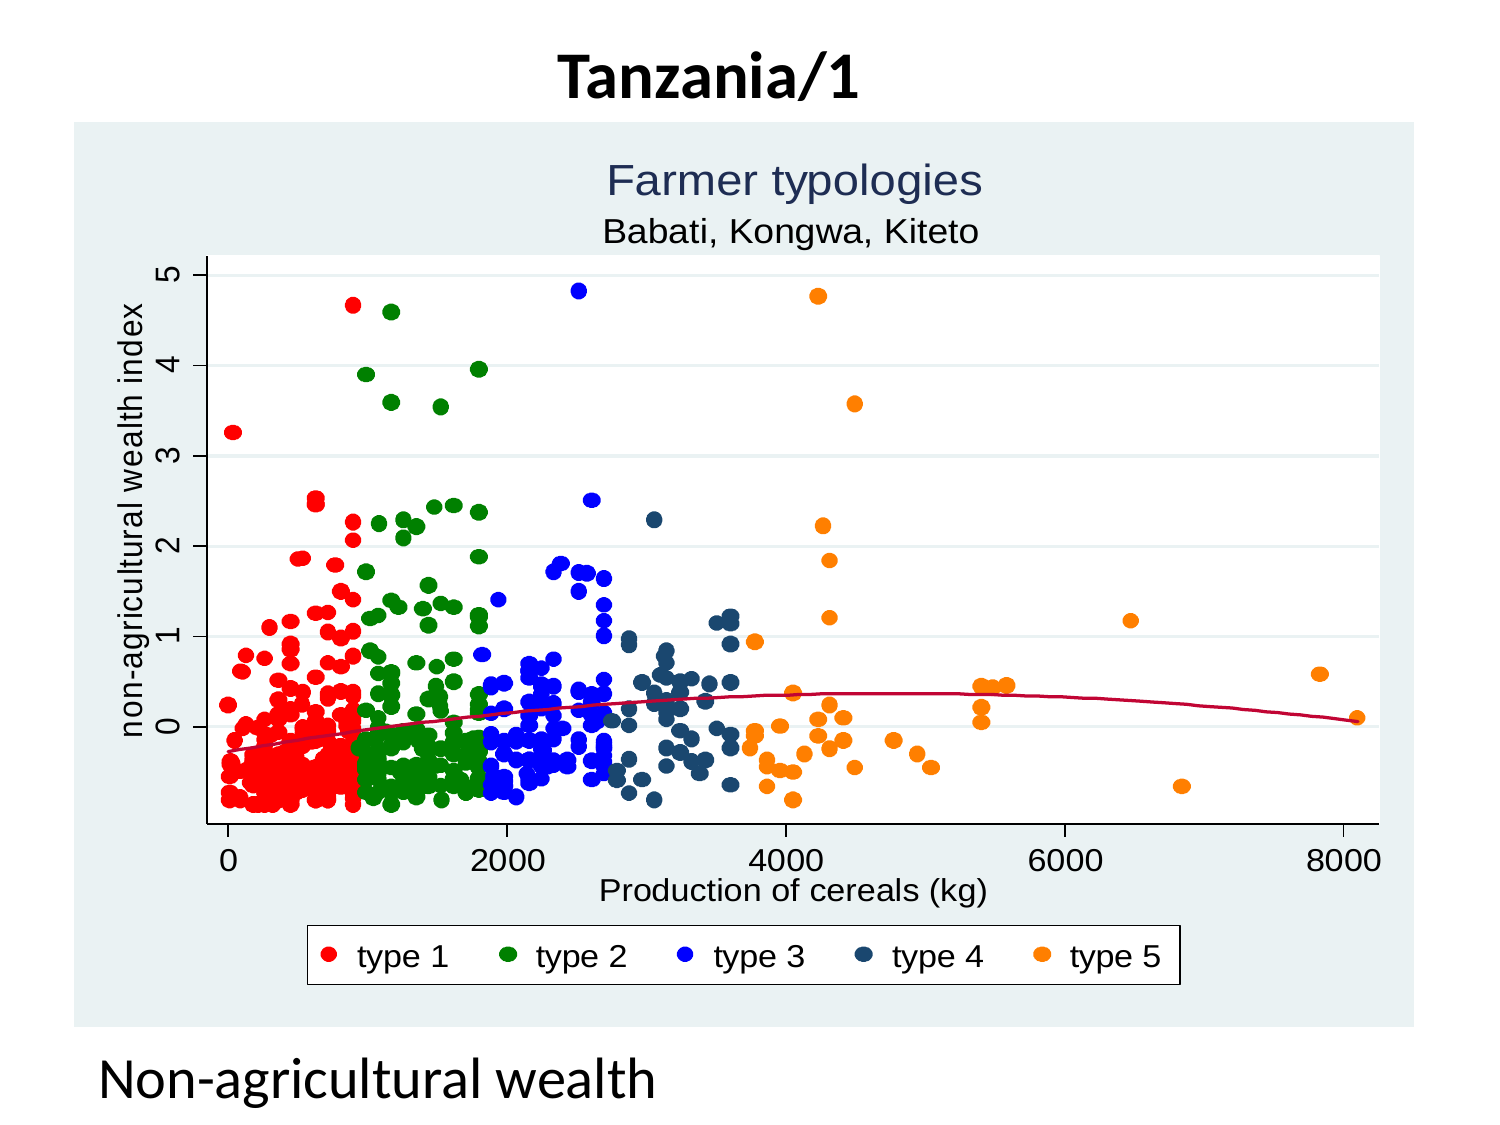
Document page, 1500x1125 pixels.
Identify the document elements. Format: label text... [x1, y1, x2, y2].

text_box Tanzania/1 [7, 24, 1408, 138]
picture [62, 112, 1426, 1038]
text_box Non-agricultural wealth [83, 1046, 1404, 1118]
